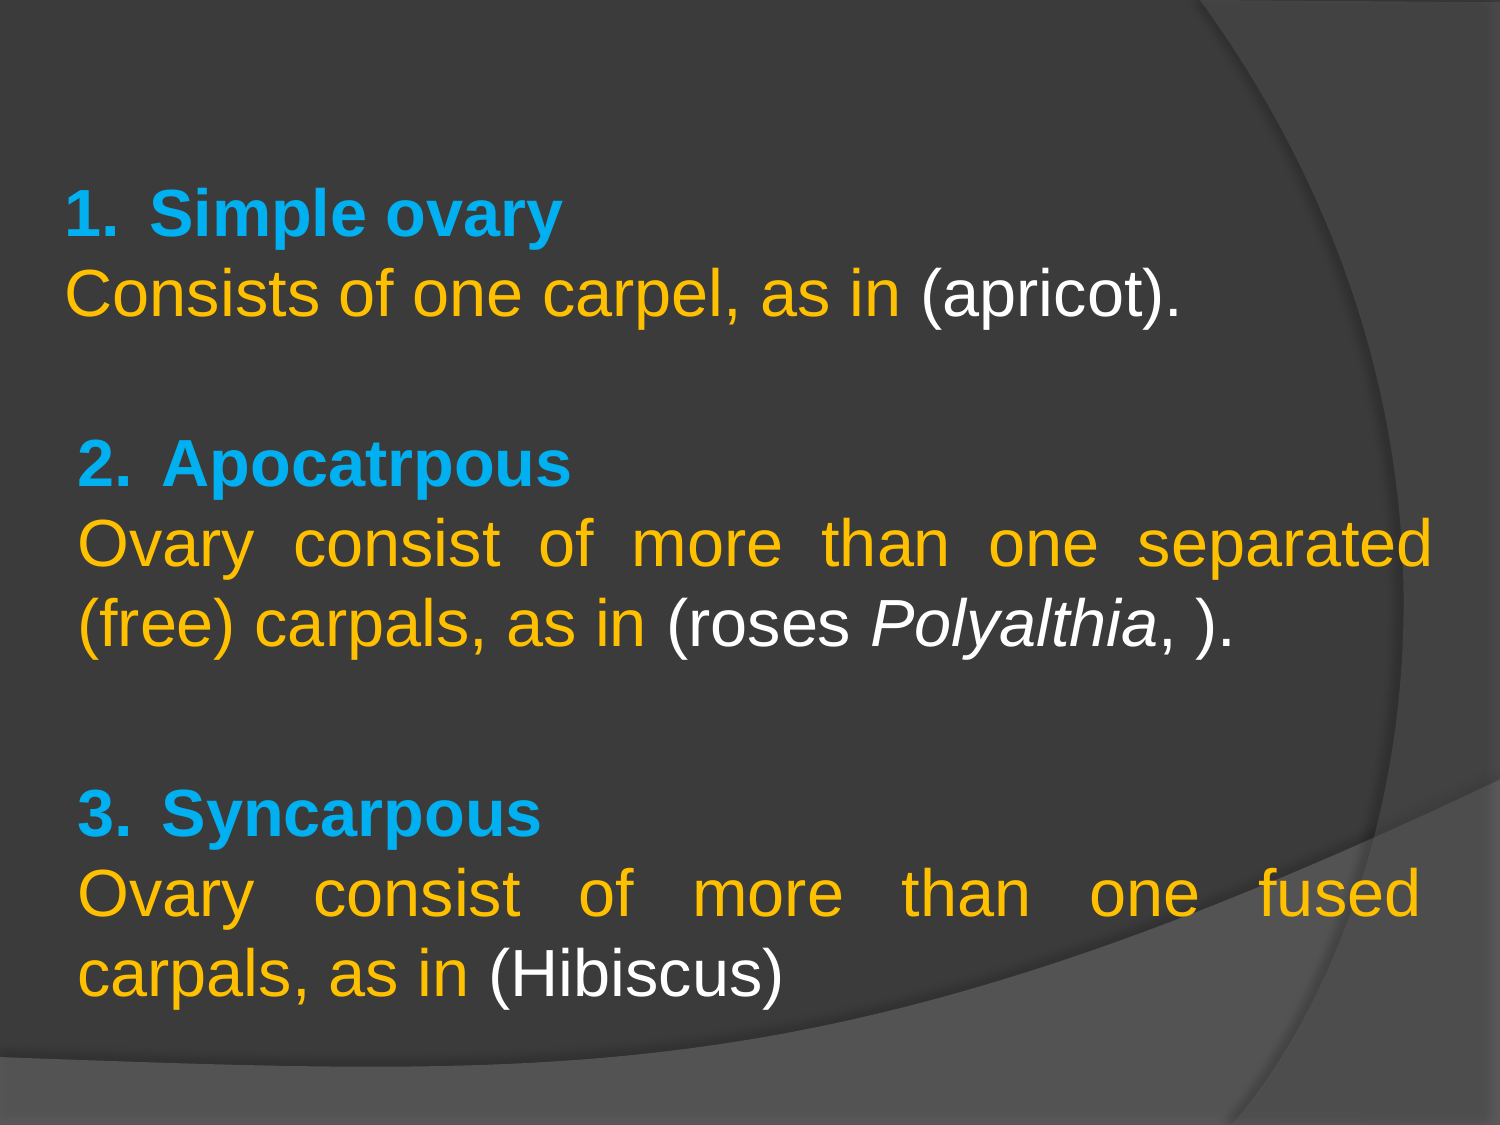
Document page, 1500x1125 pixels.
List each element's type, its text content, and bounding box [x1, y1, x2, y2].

text_box Syncarpous Ovary consist of more than one fused carpals, as in (Hibiscus) [62, 762, 1438, 1018]
text_box Simple ovary Consists of one carpel, as in (apricot). [50, 162, 1438, 338]
text_box Apocatrpous Ovary consist of more than one separated (free) carpals, as in (roses Polyalthia, ). [62, 412, 1450, 668]
